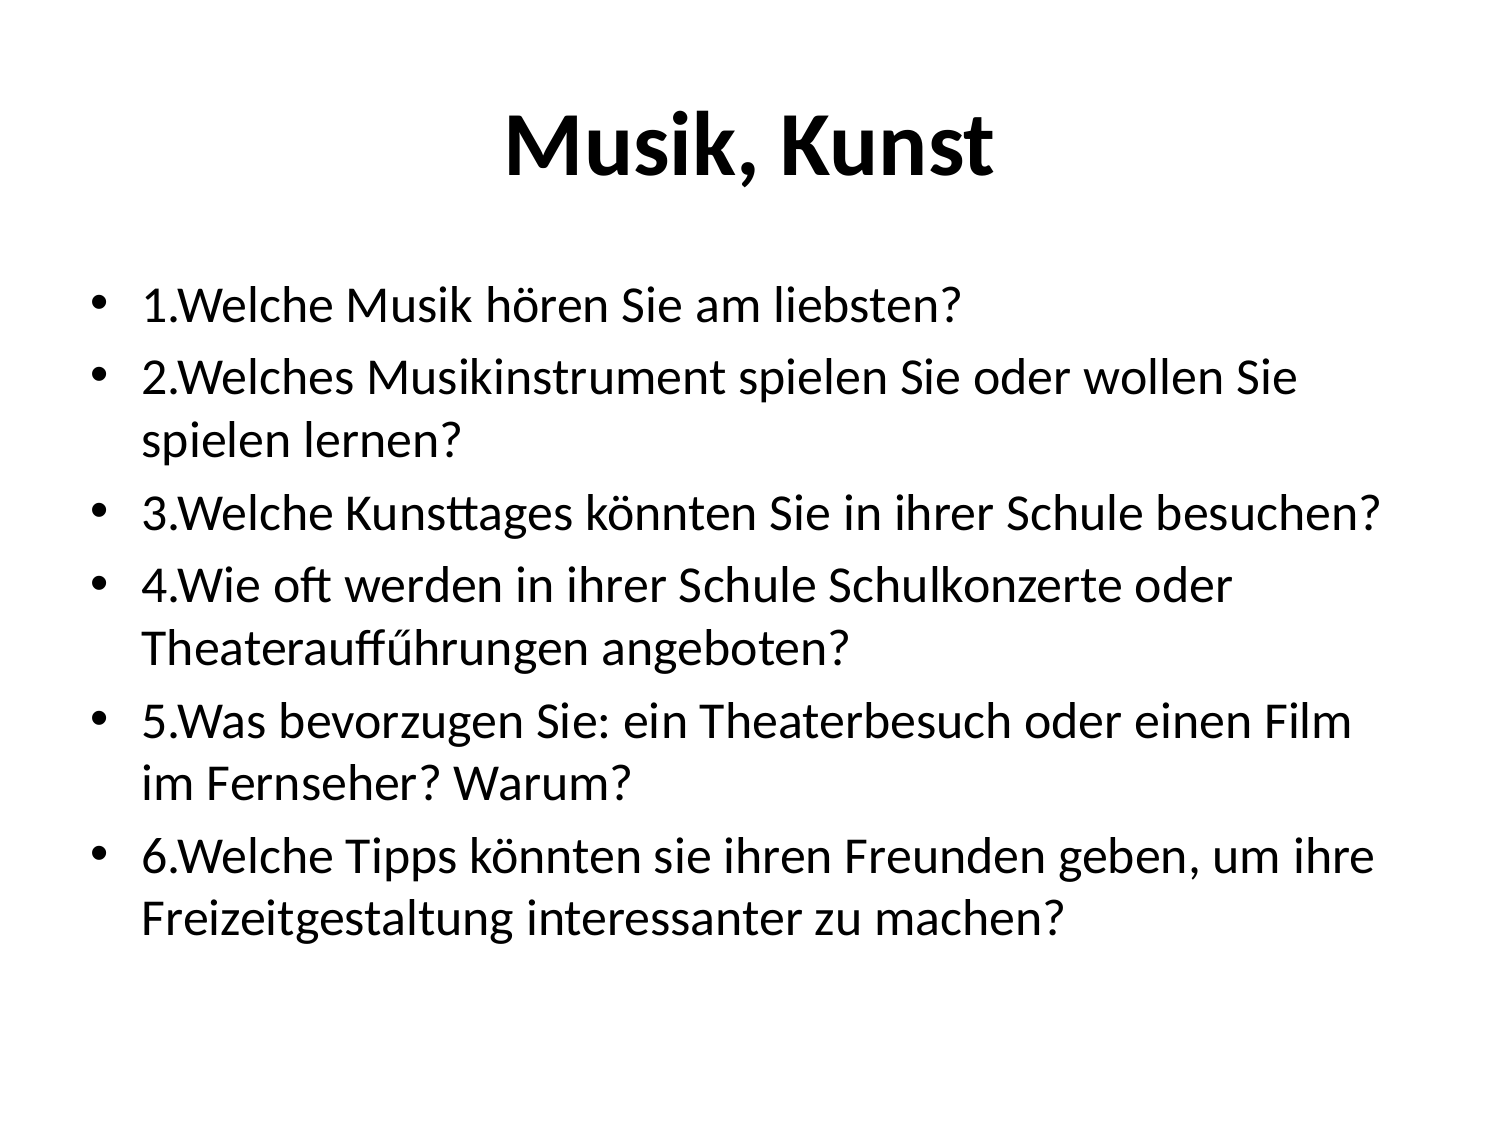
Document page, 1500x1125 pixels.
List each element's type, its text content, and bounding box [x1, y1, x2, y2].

title Musik, Kunst [75, 45, 1425, 233]
list 1.Welche Musik hören Sie am liebsten? 2.Welches Musikinstrument spielen Sie oder wollen Sie spielen lernen? 3.Welche Kunsttages könnten Sie in ihrer Schule besuchen? 4.Wie oft werden in ihrer Schule Schulkonzerte oder Theaterauffűhrungen angeboten? 5.Was bevorzugen Sie: ein Theaterbesuch oder einen Film im Fernseher? Warum? 6.Welche Tipps könnten sie ihren Freunden geben, um ihre Freizeitgestaltung interessanter zu machen? [75, 262, 1425, 1005]
